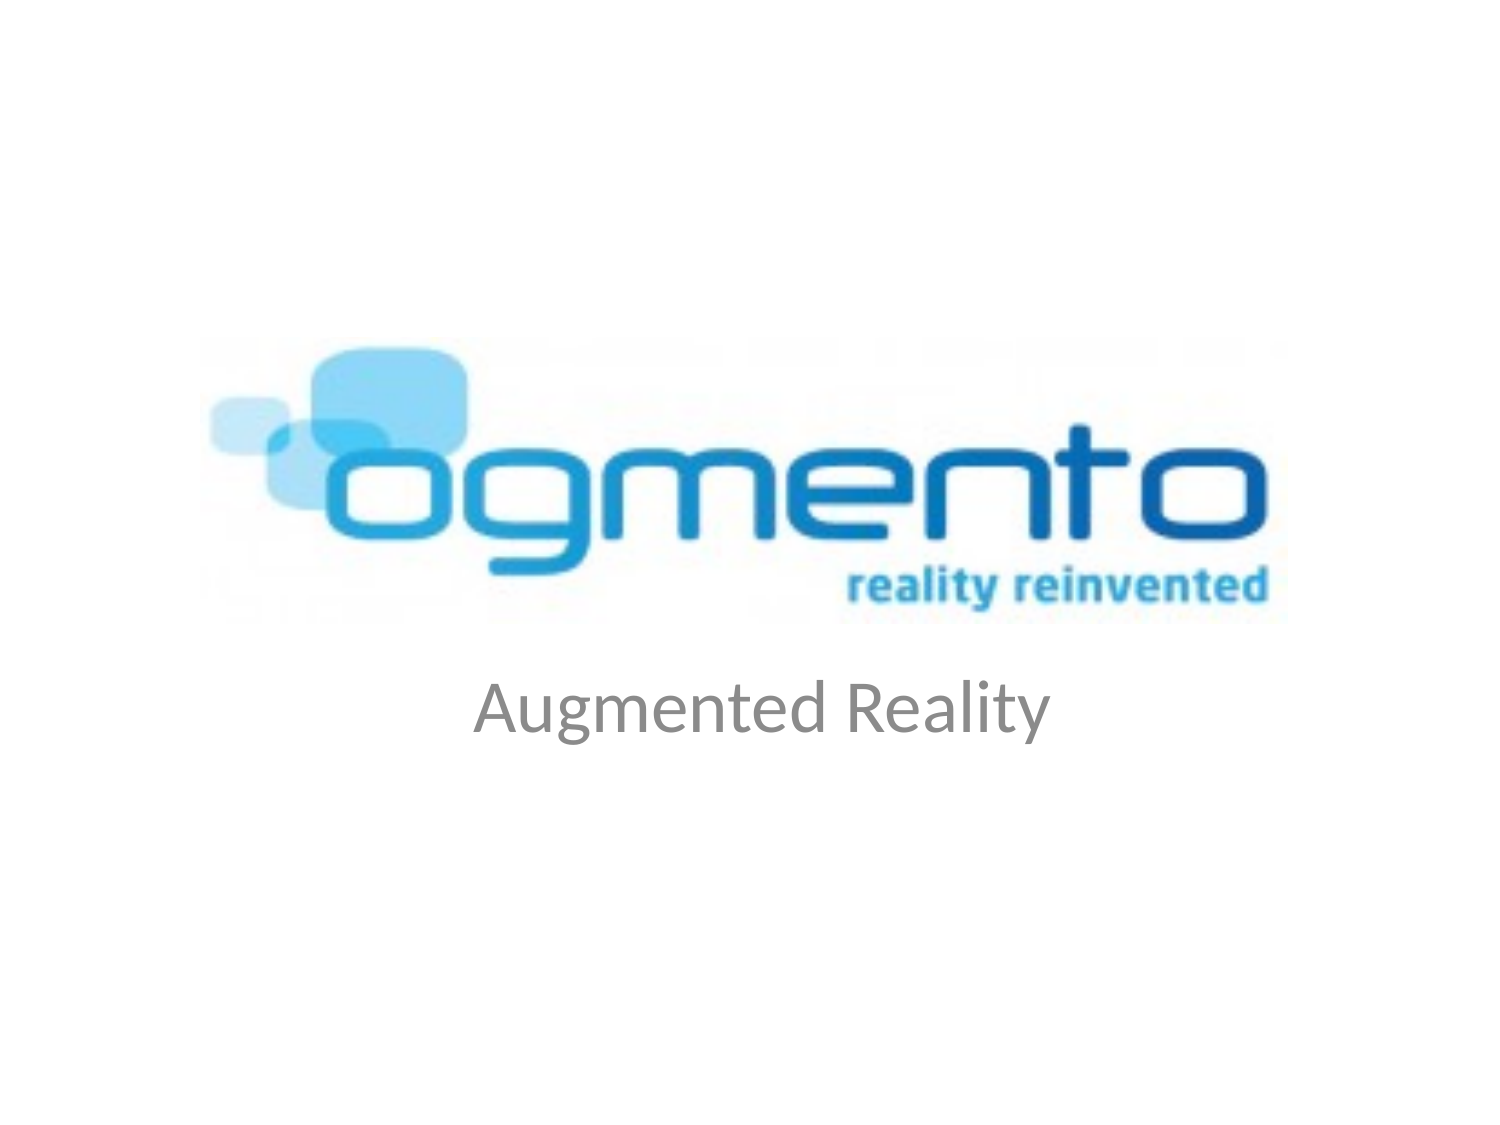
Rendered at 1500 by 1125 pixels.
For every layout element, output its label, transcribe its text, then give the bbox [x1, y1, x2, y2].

subtitle Augmented Reality [237, 650, 1288, 938]
picture [199, 337, 1288, 625]
